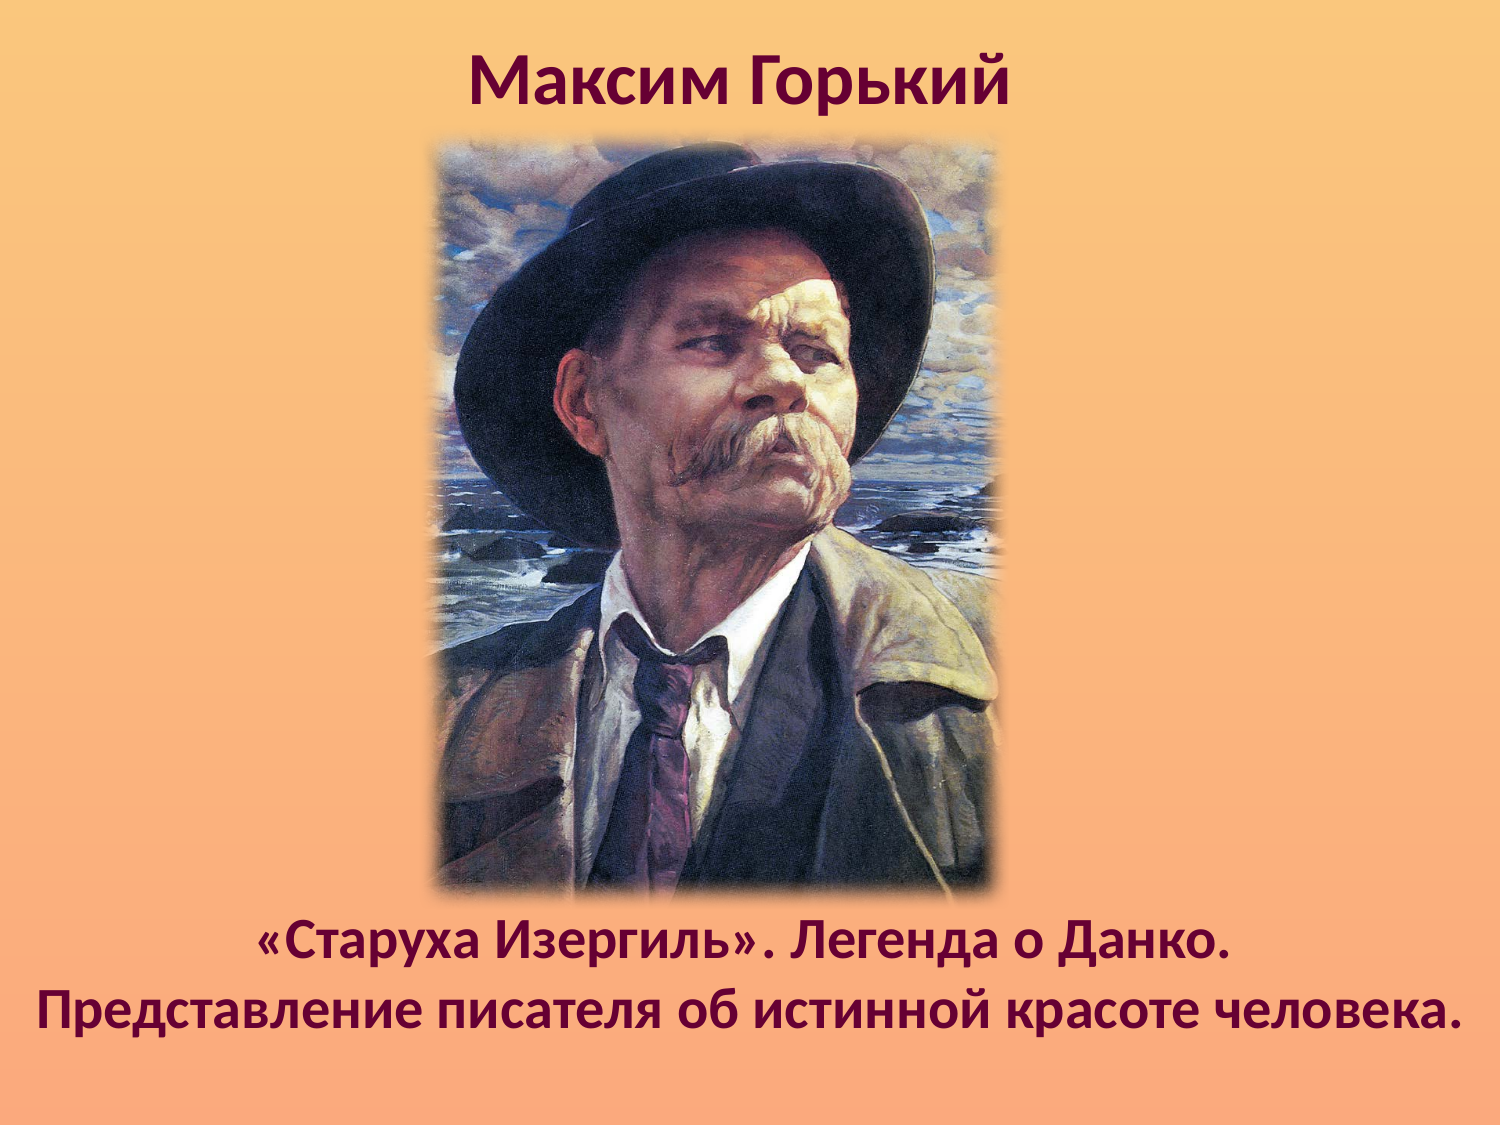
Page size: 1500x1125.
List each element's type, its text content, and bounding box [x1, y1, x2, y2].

text_box «Старуха Изергиль». Легенда о Данко. Представление писателя об истинной красоте человека. [0, 893, 1500, 1048]
picture [418, 125, 1011, 910]
title Максим Горький [64, 0, 1415, 149]
